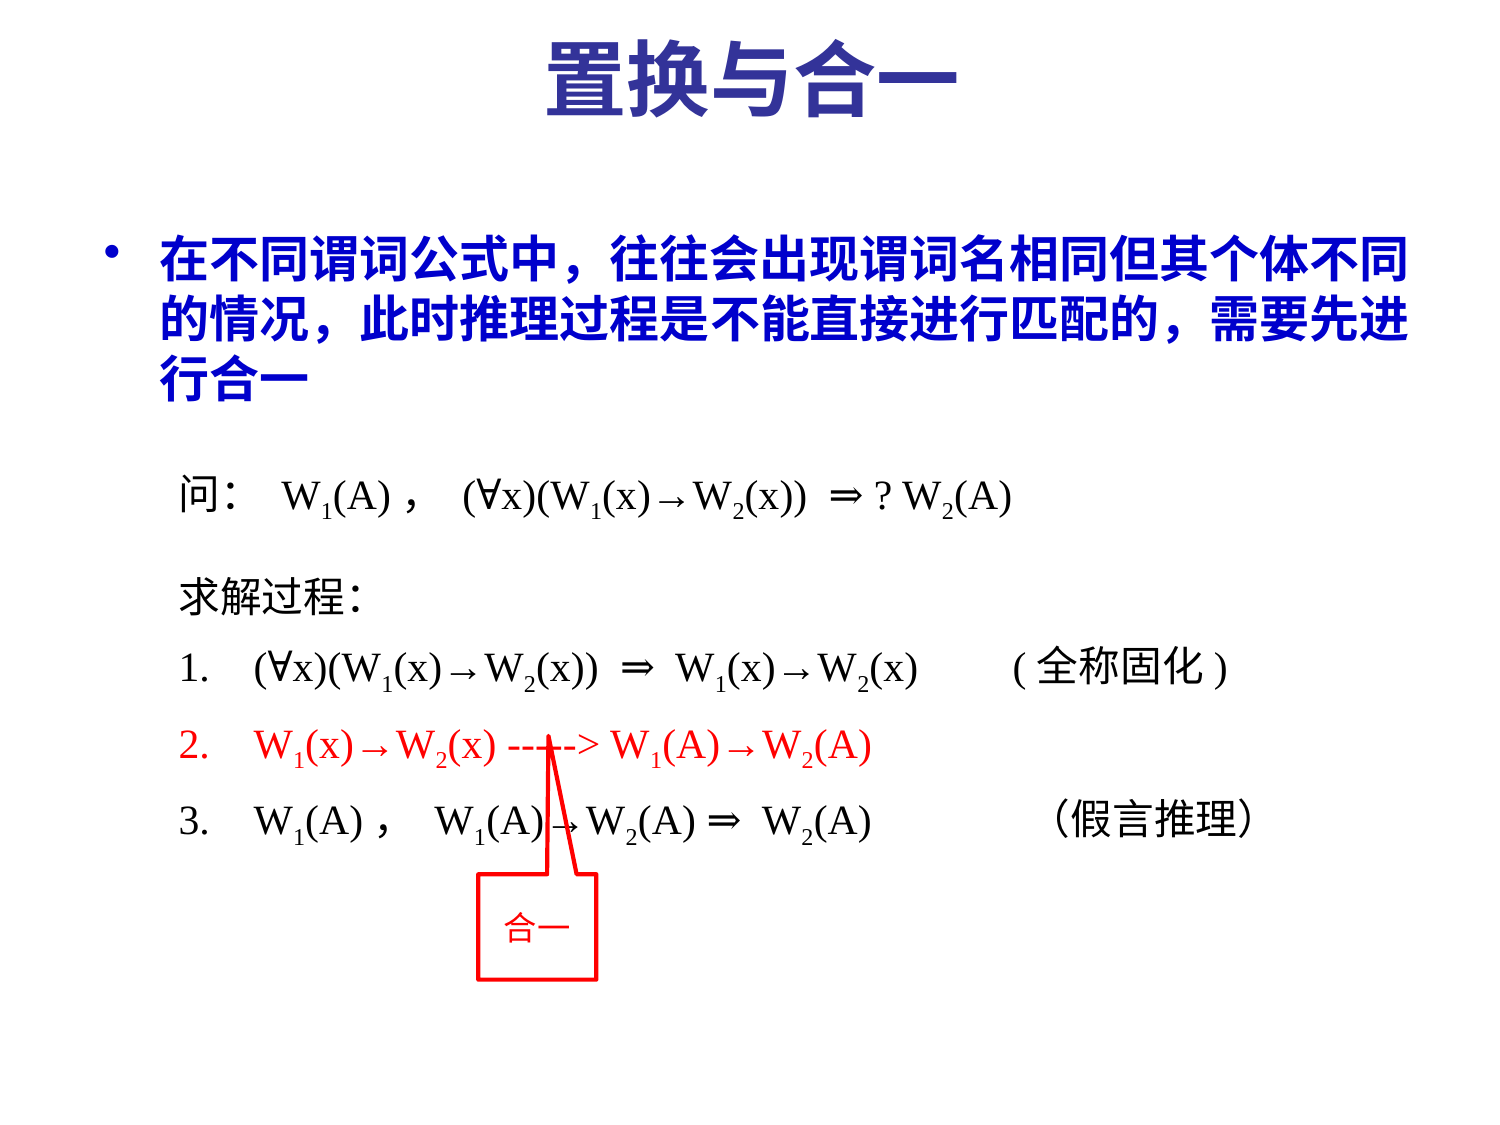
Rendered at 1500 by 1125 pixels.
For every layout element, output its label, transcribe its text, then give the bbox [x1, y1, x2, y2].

text_box 合一 [476, 733, 599, 982]
list 在不同谓词公式中，往往会出现谓词名相同但其个体不同的情况，此时推理过程是不能直接进行匹配的，需要先进行合一 问： W1(A)， (∀x)(W1(x)→W2(x)) ⇒ ? W2(A) 求解过程： (∀x)(W1(x)→W2(x)) ⇒ W1(x)→W2(x) (全称固化) W1(x)→W2(x) -----> W1(A)→W2(A) W1(A)， W1(A)→W2(A) ⇒ W2(A) （假言推理） [88, 219, 1449, 1052]
title 置换与合一 [76, 19, 1427, 135]
